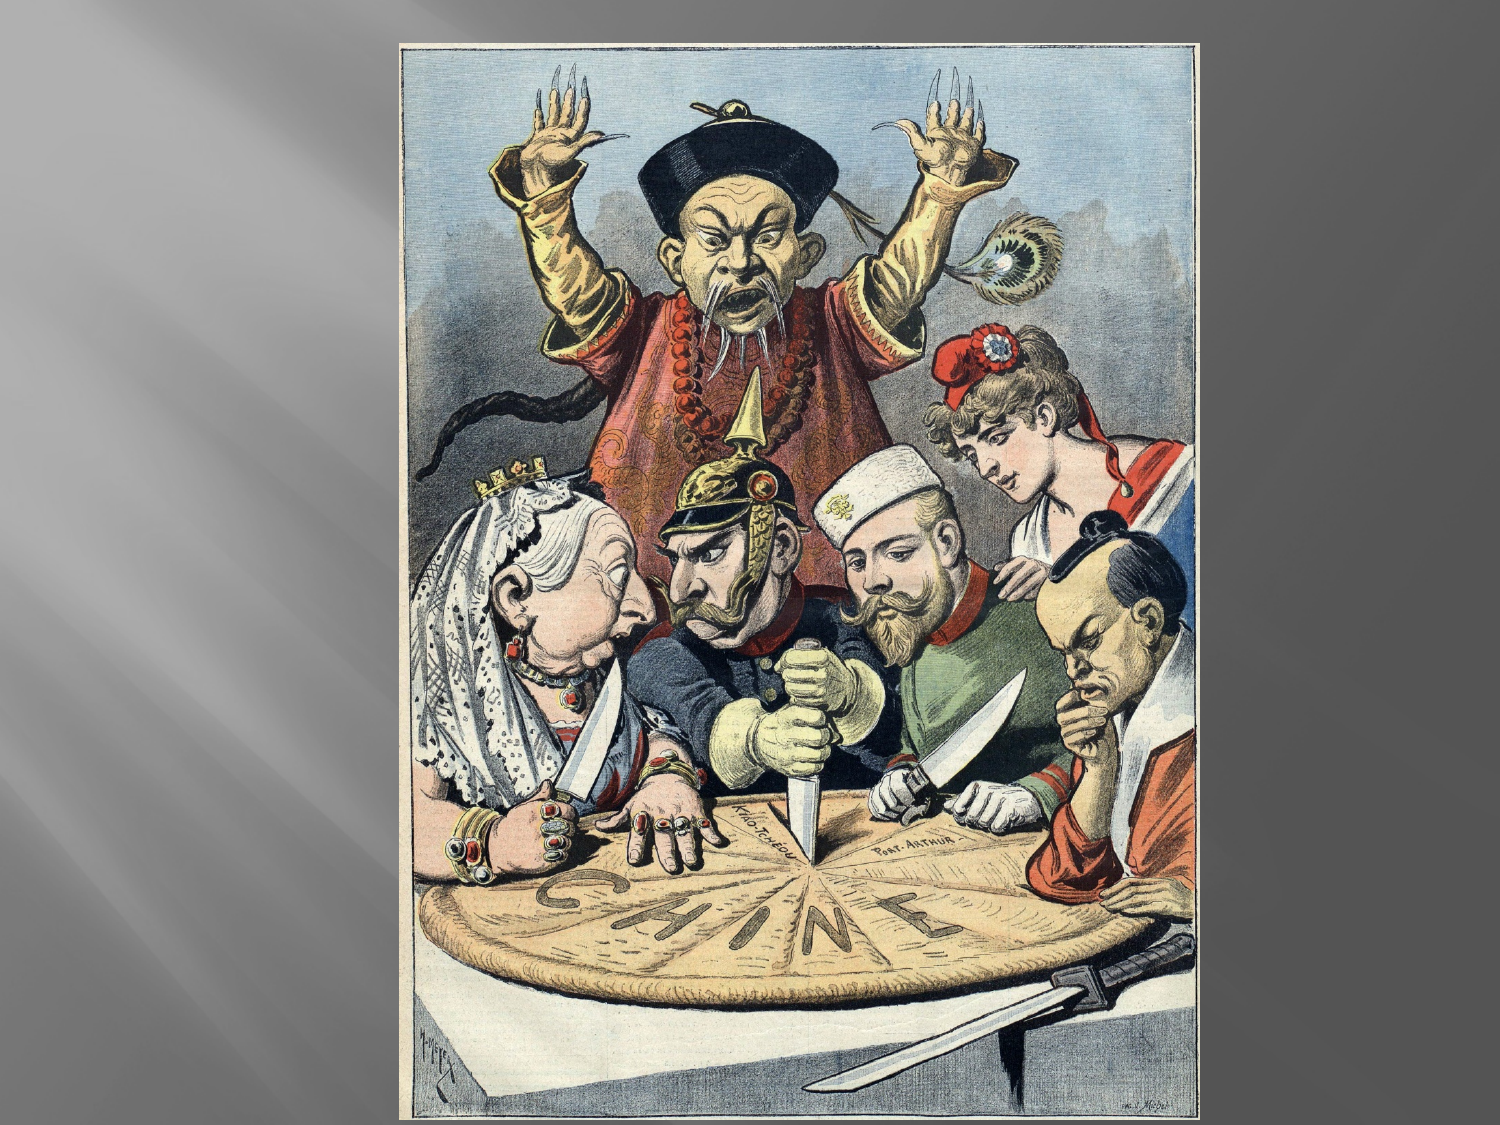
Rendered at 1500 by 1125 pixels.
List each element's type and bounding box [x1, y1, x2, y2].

list [399, 43, 1201, 1120]
